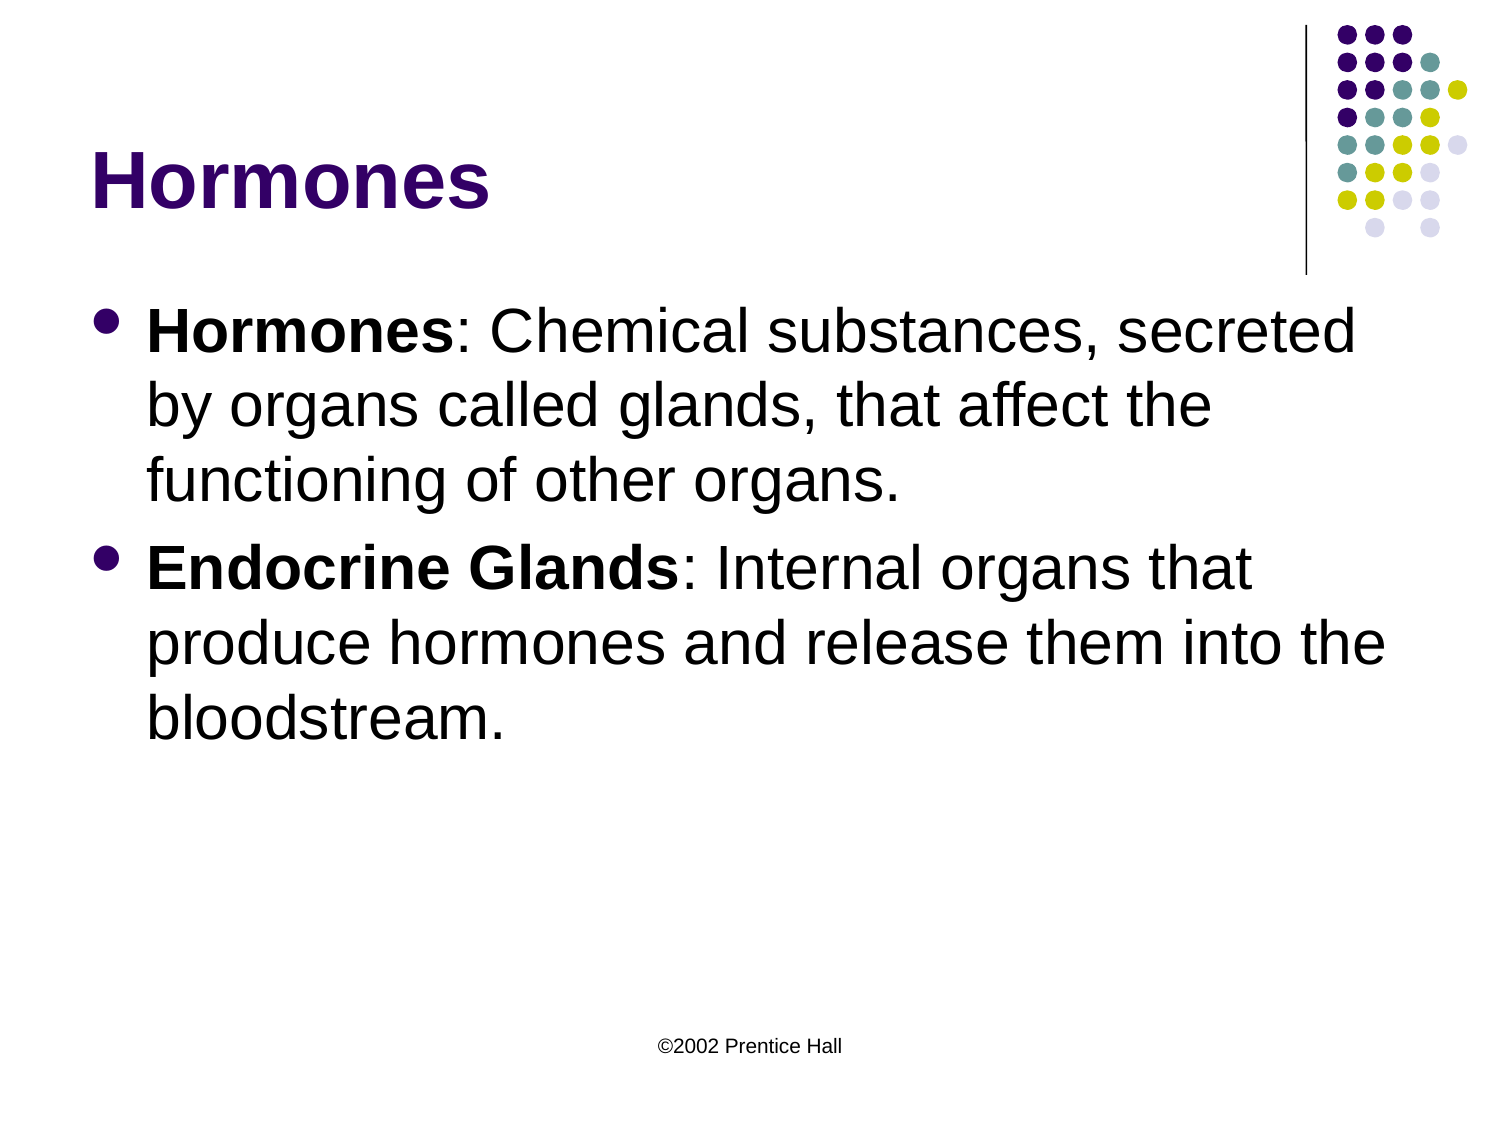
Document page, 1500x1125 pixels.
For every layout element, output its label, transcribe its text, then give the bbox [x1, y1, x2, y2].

footer ©2002 Prentice Hall [512, 1025, 988, 1100]
list Hormones: Chemical substances, secreted by organs called glands, that affect the functioning of other organs. Endocrine Glands: Internal organs that produce hormones and release them into the bloodstream. [75, 282, 1425, 1006]
title Hormones [75, 20, 1313, 233]
